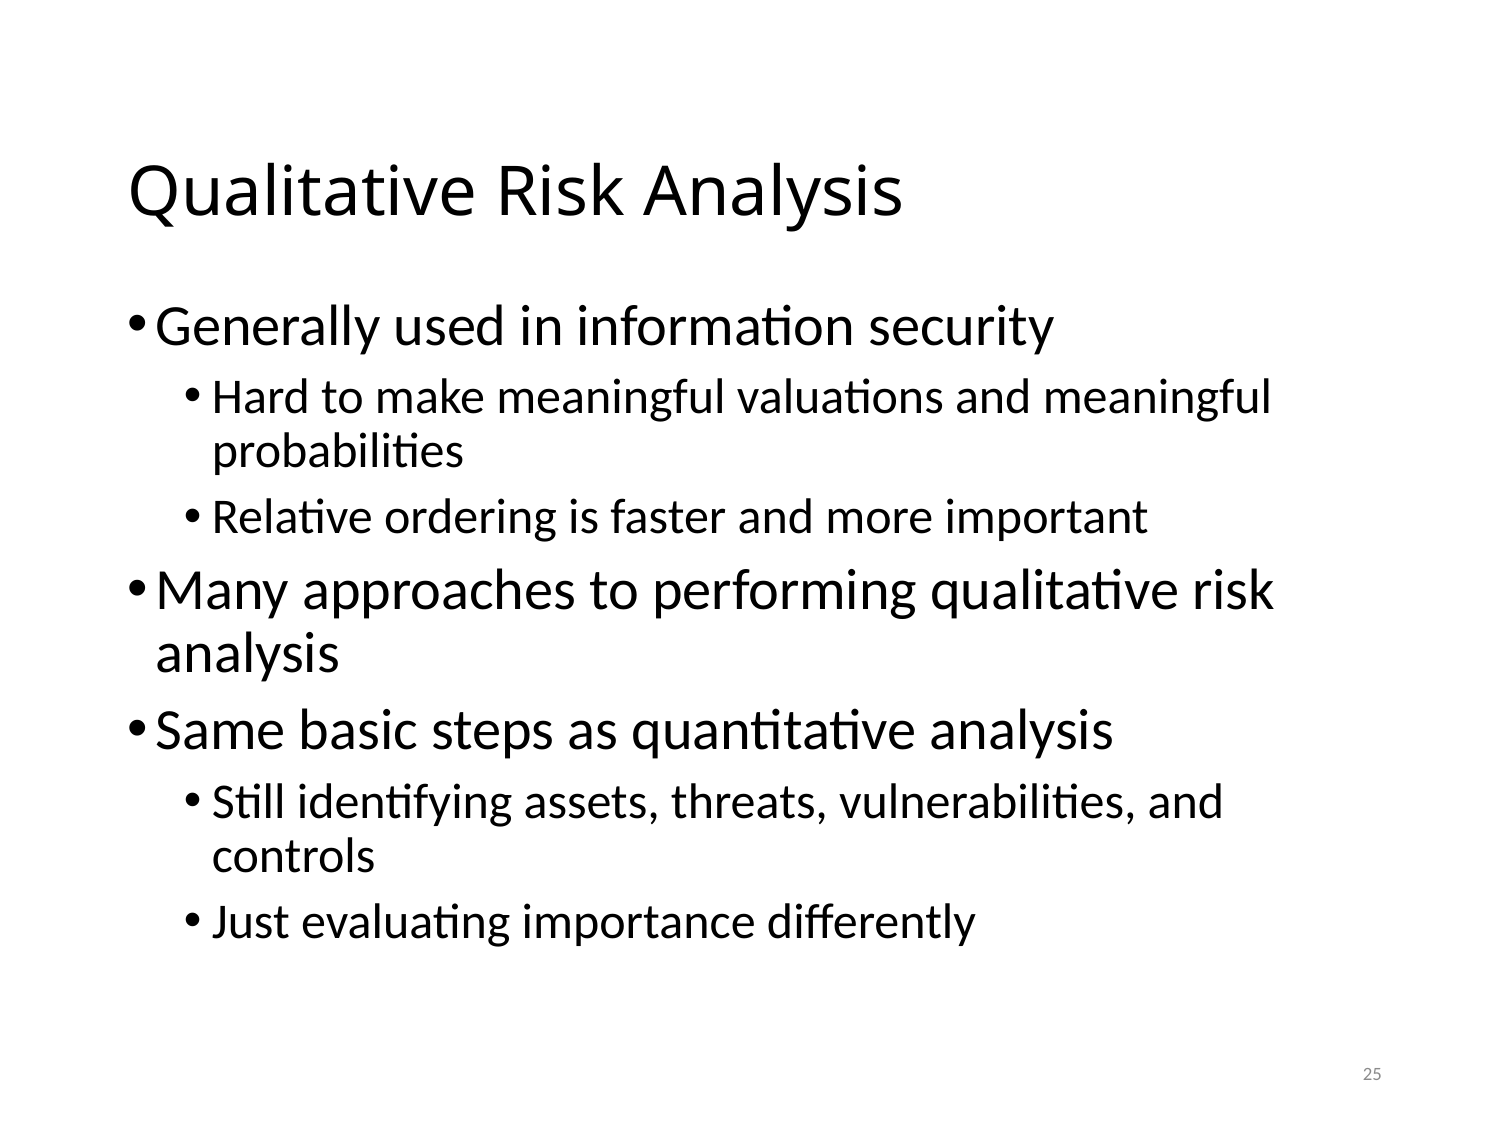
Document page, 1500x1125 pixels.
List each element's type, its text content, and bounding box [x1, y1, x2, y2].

title Qualitative Risk Analysis [112, 99, 1388, 287]
list Generally used in information security Hard to make meaningful valuations and meaningful probabilities Relative ordering is faster and more important Many approaches to performing qualitative risk analysis Same basic steps as quantitative analysis Still identifying assets, threats, vulnerabilities, and controls Just evaluating importance differently [112, 287, 1388, 963]
slide_number 25 [1059, 1042, 1397, 1103]
